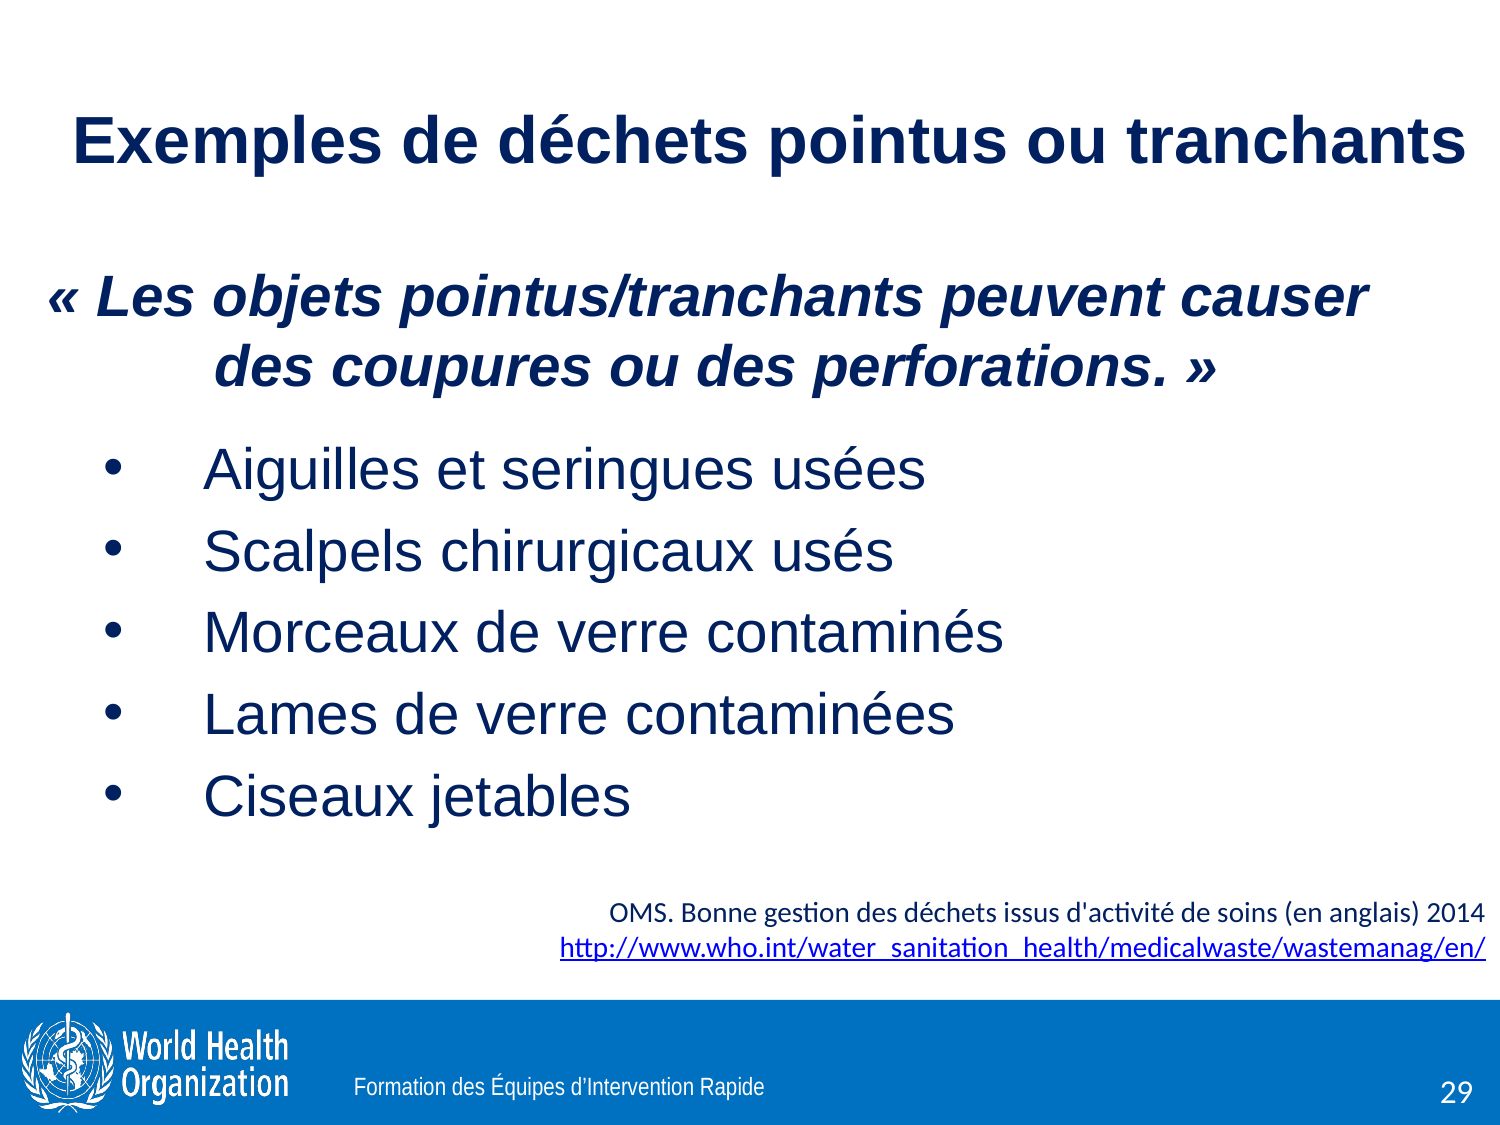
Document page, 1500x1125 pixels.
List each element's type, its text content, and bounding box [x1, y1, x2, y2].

text_box OMS. Bonne gestion des déchets issus d'activité de soins (en anglais) 2014. http://www.who.int/water_sanitation_health/medicalwaste/wastemanag/en/. [502, 893, 1500, 964]
list Aiguilles et seringues usées Scalpels chirurgicaux usés Morceaux de verre contaminés Lames de verre contaminées Ciseaux jetables [88, 423, 1439, 929]
text_box « Les objets pointus/tranchants peuvent causer des coupures ou des perforations. » [47, 257, 1387, 398]
title Exemples de déchets pointus ou tranchants [0, 42, 1500, 231]
picture [21, 1012, 288, 1113]
